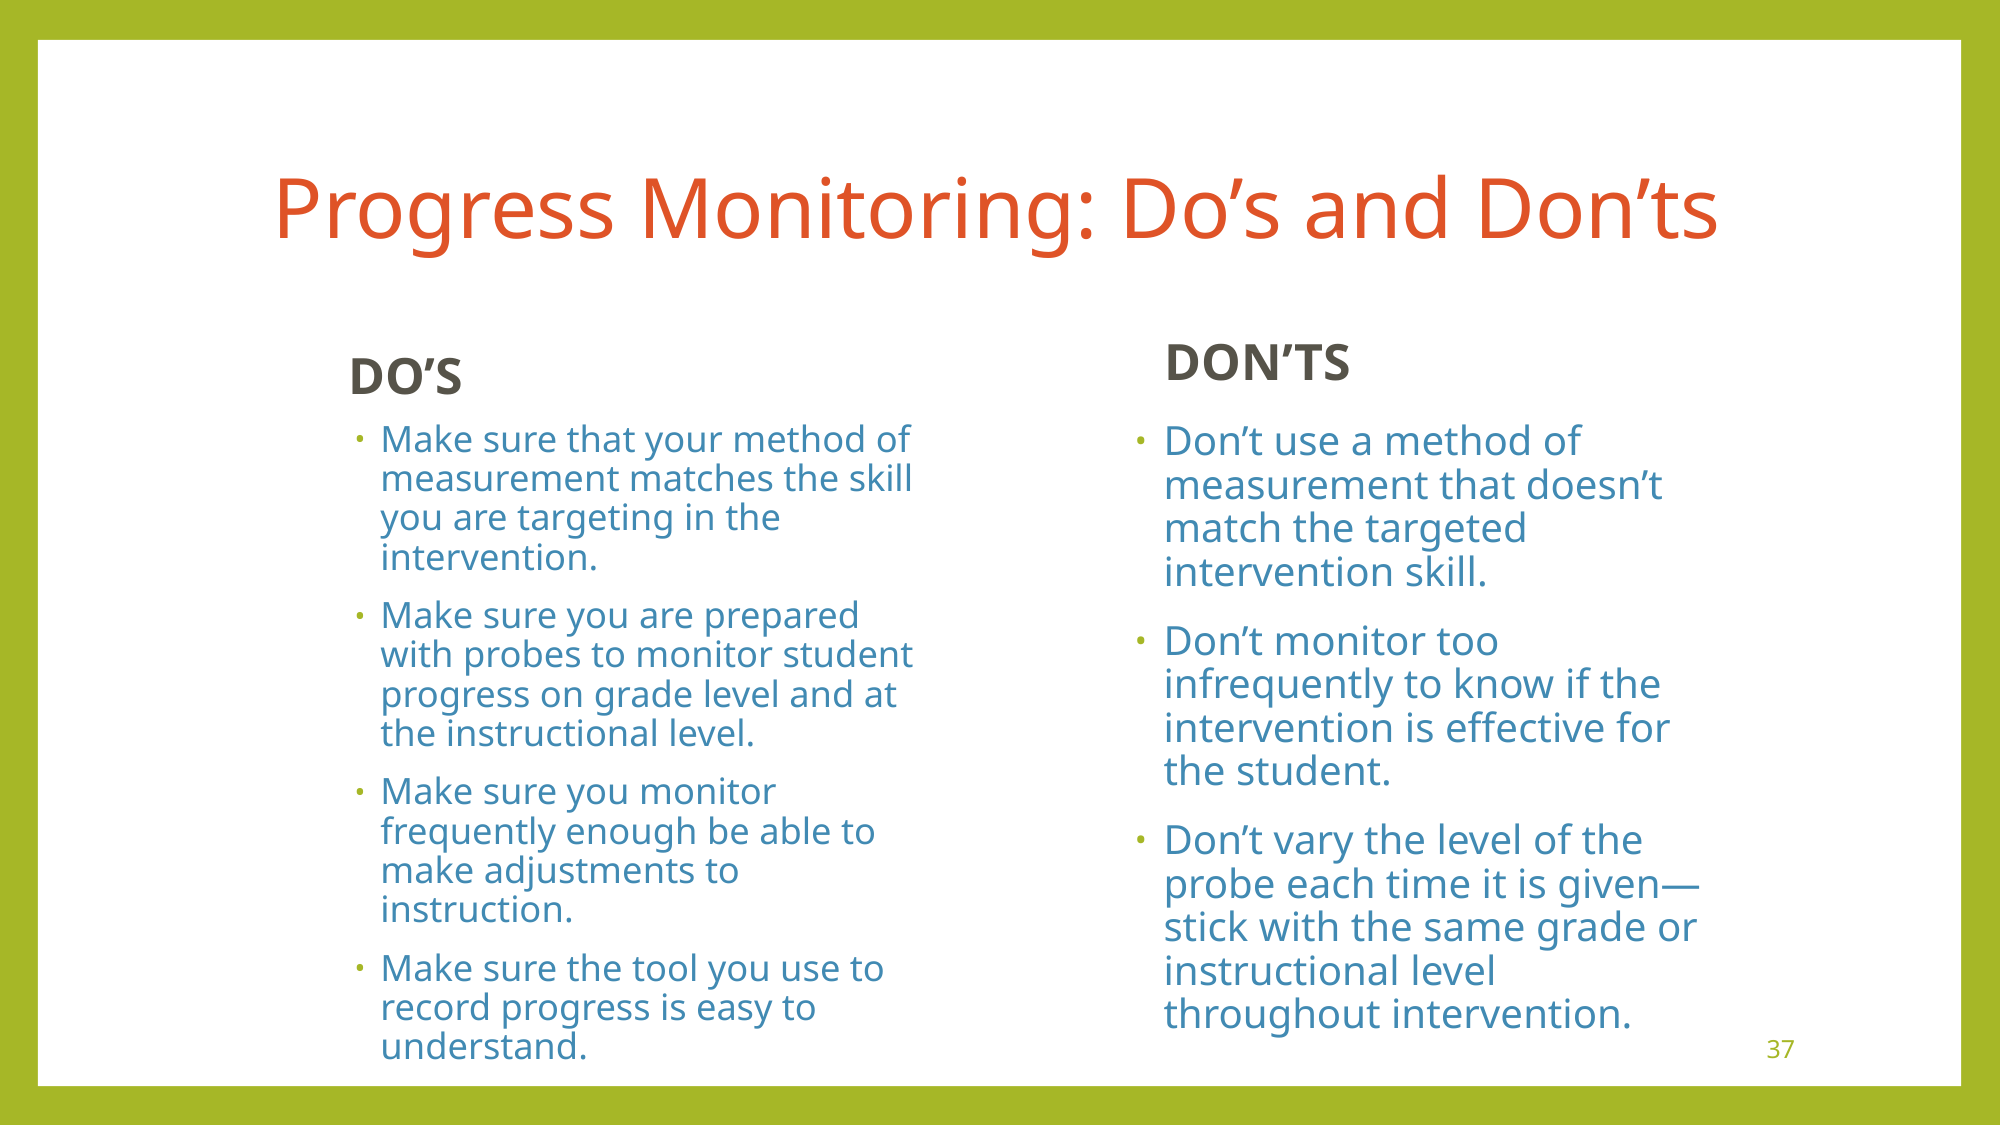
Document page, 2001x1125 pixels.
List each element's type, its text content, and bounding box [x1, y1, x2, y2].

title Progress Monitoring: Do’s and Don’ts [187, 99, 1808, 323]
list Don’t use a method of measurement that doesn’t match the targeted intervention skill. Don’t monitor too infrequently to know if the intervention is effective for the student. Don’t vary the level of the probe each time it is given—stick with the same grade or instructional level throughout intervention. [1113, 413, 1733, 1057]
list DON’TS [1149, 329, 1665, 400]
slide_number 37 [1530, 1020, 1811, 1081]
list Make sure that your method of measurement matches the skill you are targeting in the intervention. Make sure you are prepared with probes to monitor student progress on grade level and at the instructional level. Make sure you monitor frequently enough be able to make adjustments to instruction. Make sure the tool you use to record progress is easy to understand. [333, 413, 958, 1082]
list DO’S [333, 342, 849, 413]
